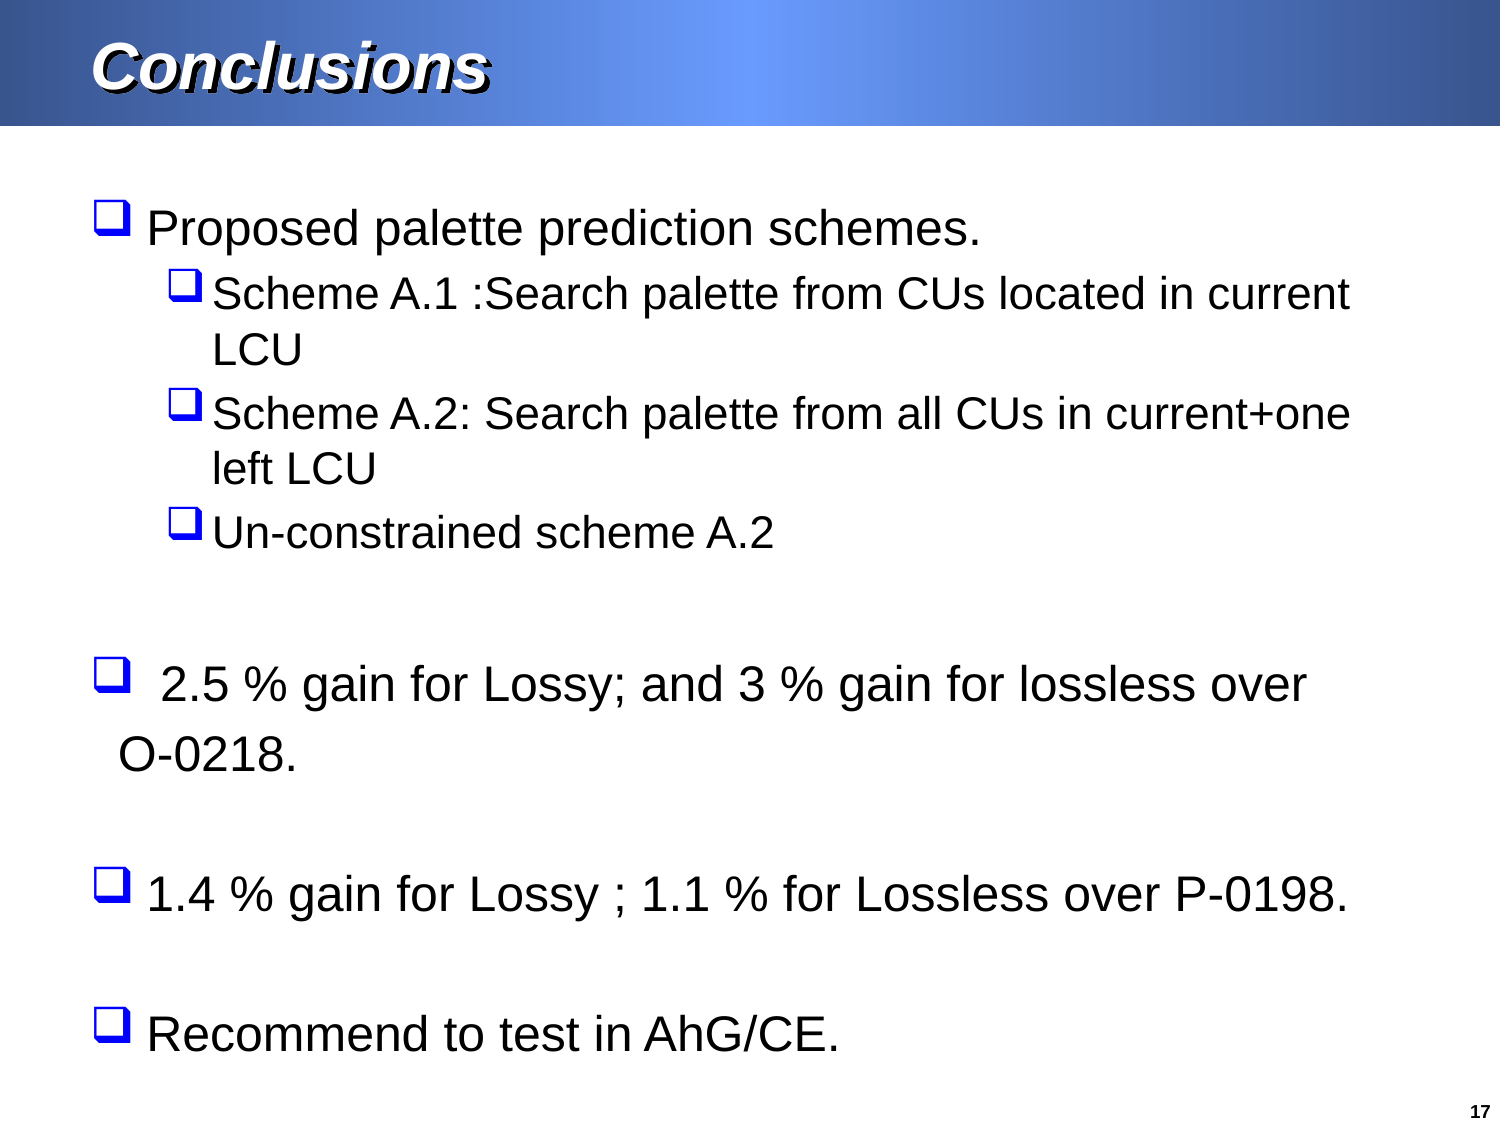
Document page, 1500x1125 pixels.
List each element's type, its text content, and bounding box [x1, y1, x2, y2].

slide_number 17 [1368, 1091, 1500, 1125]
title Conclusions [74, 12, 1426, 126]
list Proposed palette prediction schemes. Scheme A.1 :Search palette from CUs located in current LCU Scheme A.2: Search palette from all CUs in current+one left LCU Un-constrained scheme A.2 2.5 % gain for Lossy; and 3 % gain for lossless over O-0218. 1.4 % gain for Lossy ; 1.1 % for Lossless over P-0198. Recommend to test in AhG/CE. [74, 187, 1426, 1038]
